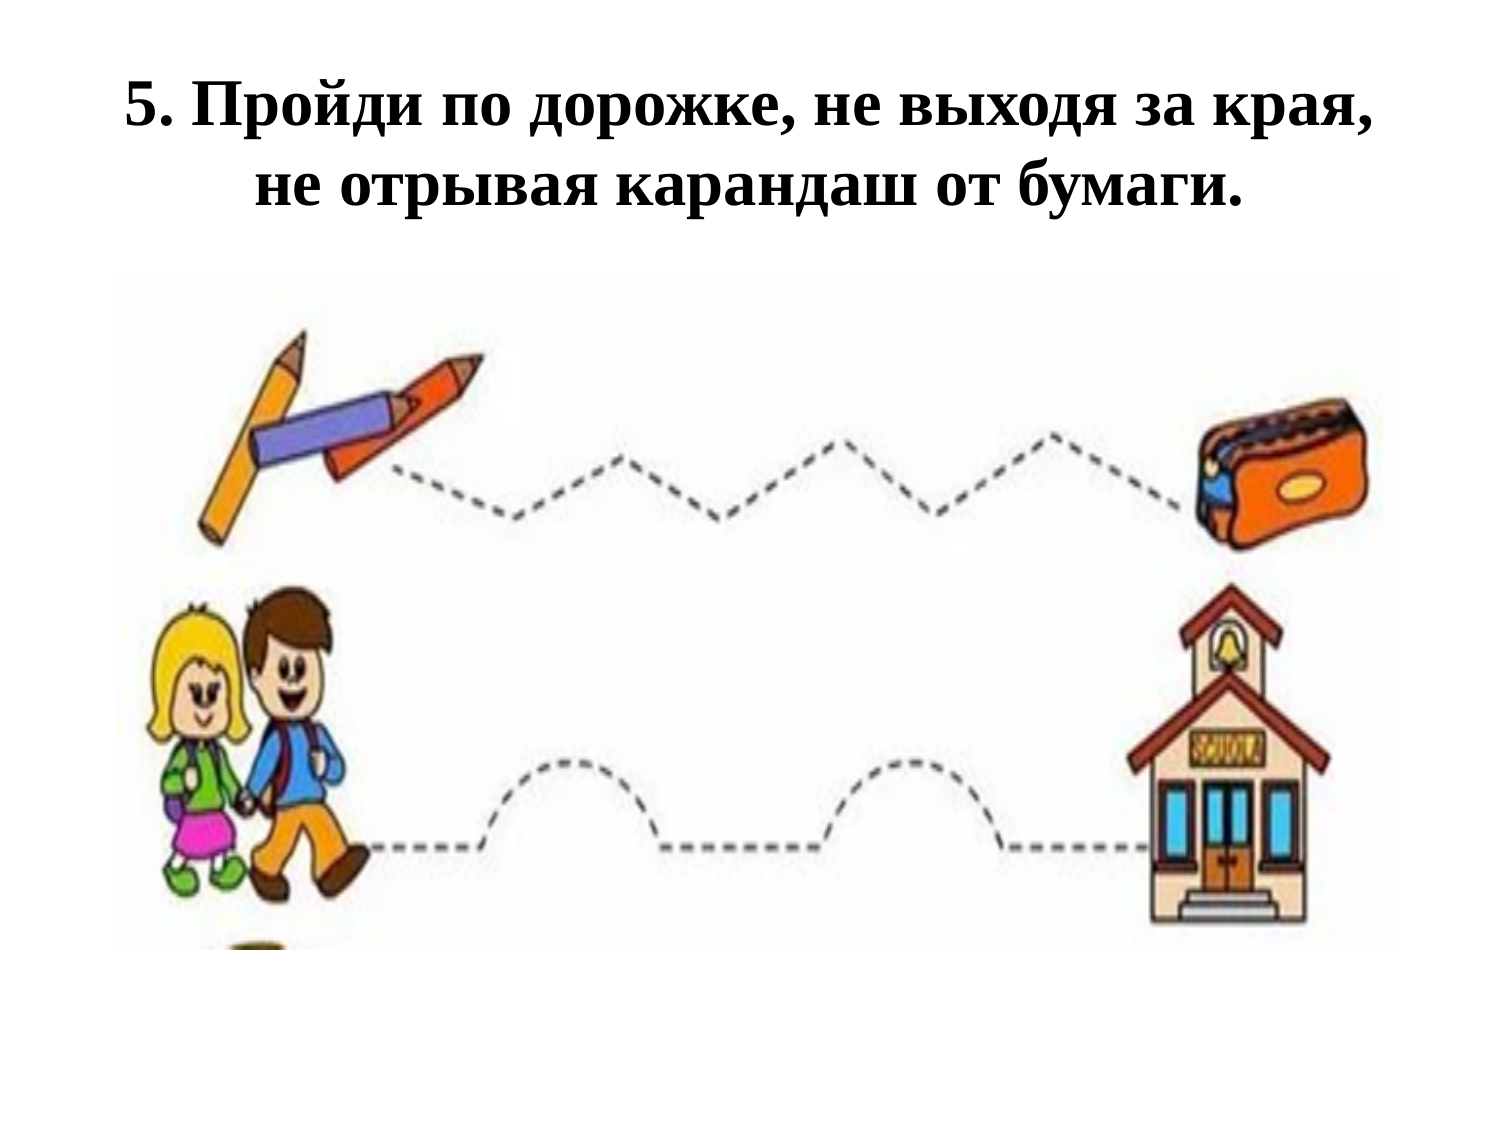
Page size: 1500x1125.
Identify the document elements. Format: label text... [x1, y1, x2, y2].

title 5. Пройди по дорожке, не выходя за края, не отрывая карандаш от бумаги. [75, 45, 1425, 233]
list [112, 274, 1401, 951]
